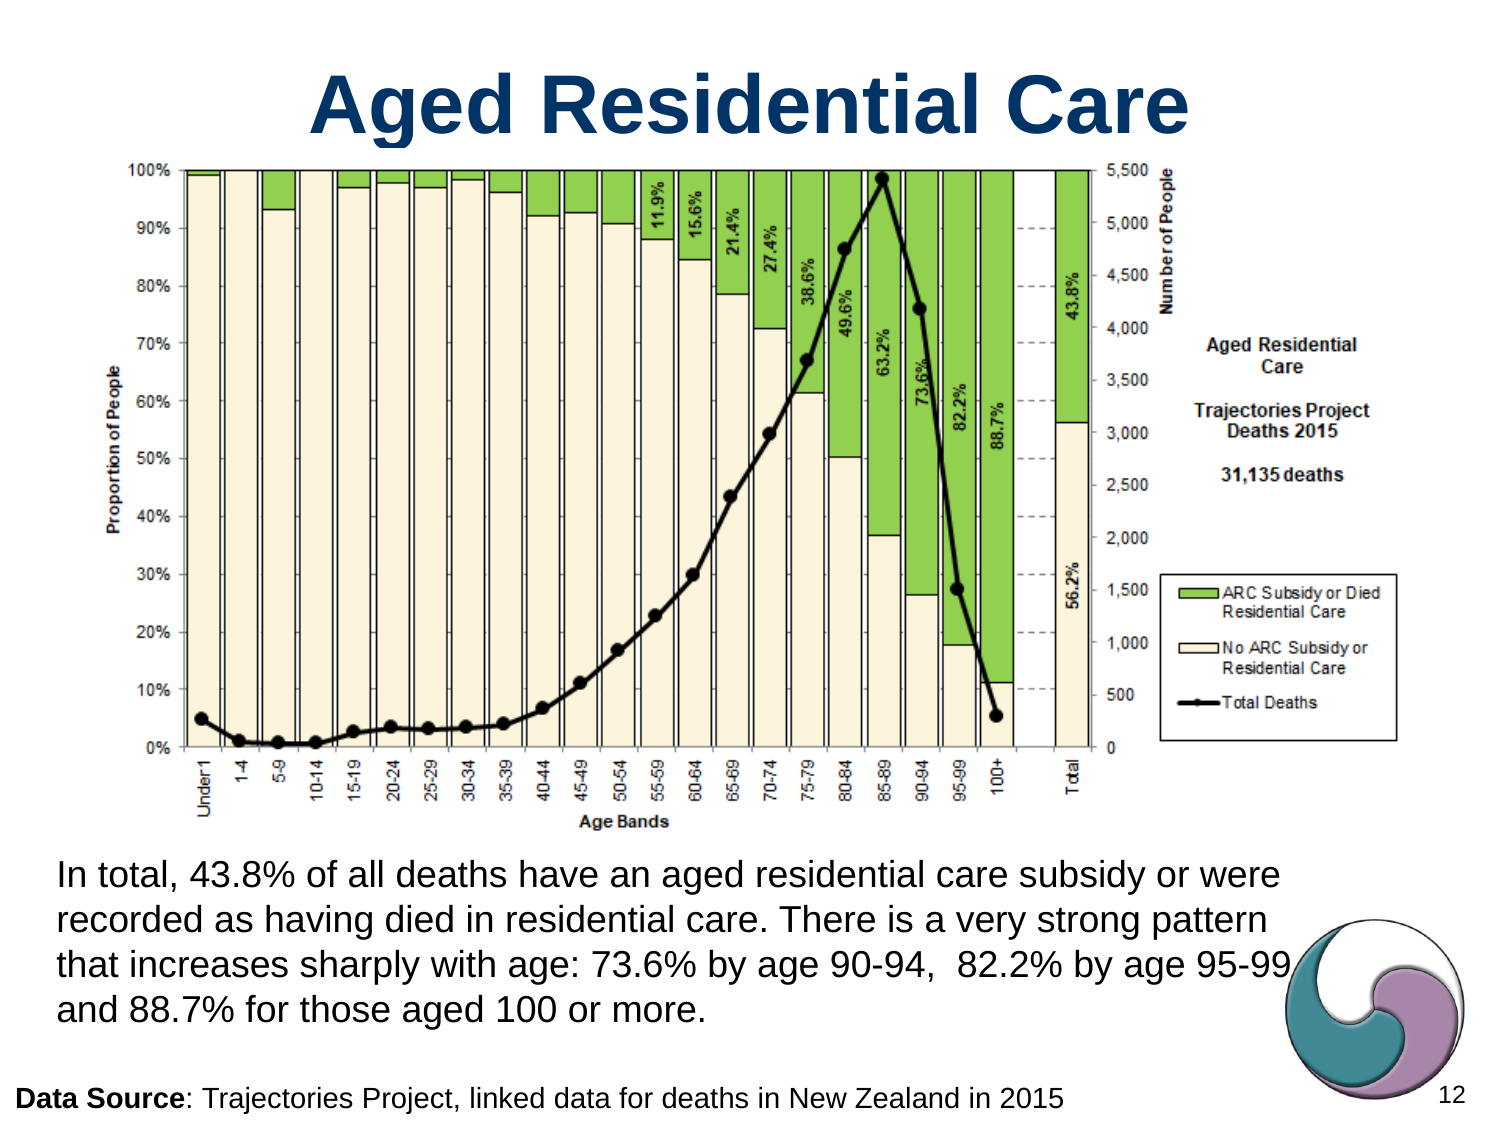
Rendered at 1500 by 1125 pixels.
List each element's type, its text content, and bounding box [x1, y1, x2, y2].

picture [1281, 916, 1468, 1101]
title Aged Residential Care [0, 14, 1500, 202]
picture [96, 148, 1404, 845]
list In total, 43.8% of all deaths have an aged residential care subsidy or were recorded as having died in residential care. There is a very strong pattern that increases sharply with age: 73.6% by age 90-94, 82.2% by age 95-99 and 88.7% for those aged 100 or more. [41, 842, 1338, 894]
list Data Source: Trajectories Project, linked data for deaths in New Zealand in 2015 [0, 1071, 1188, 1123]
